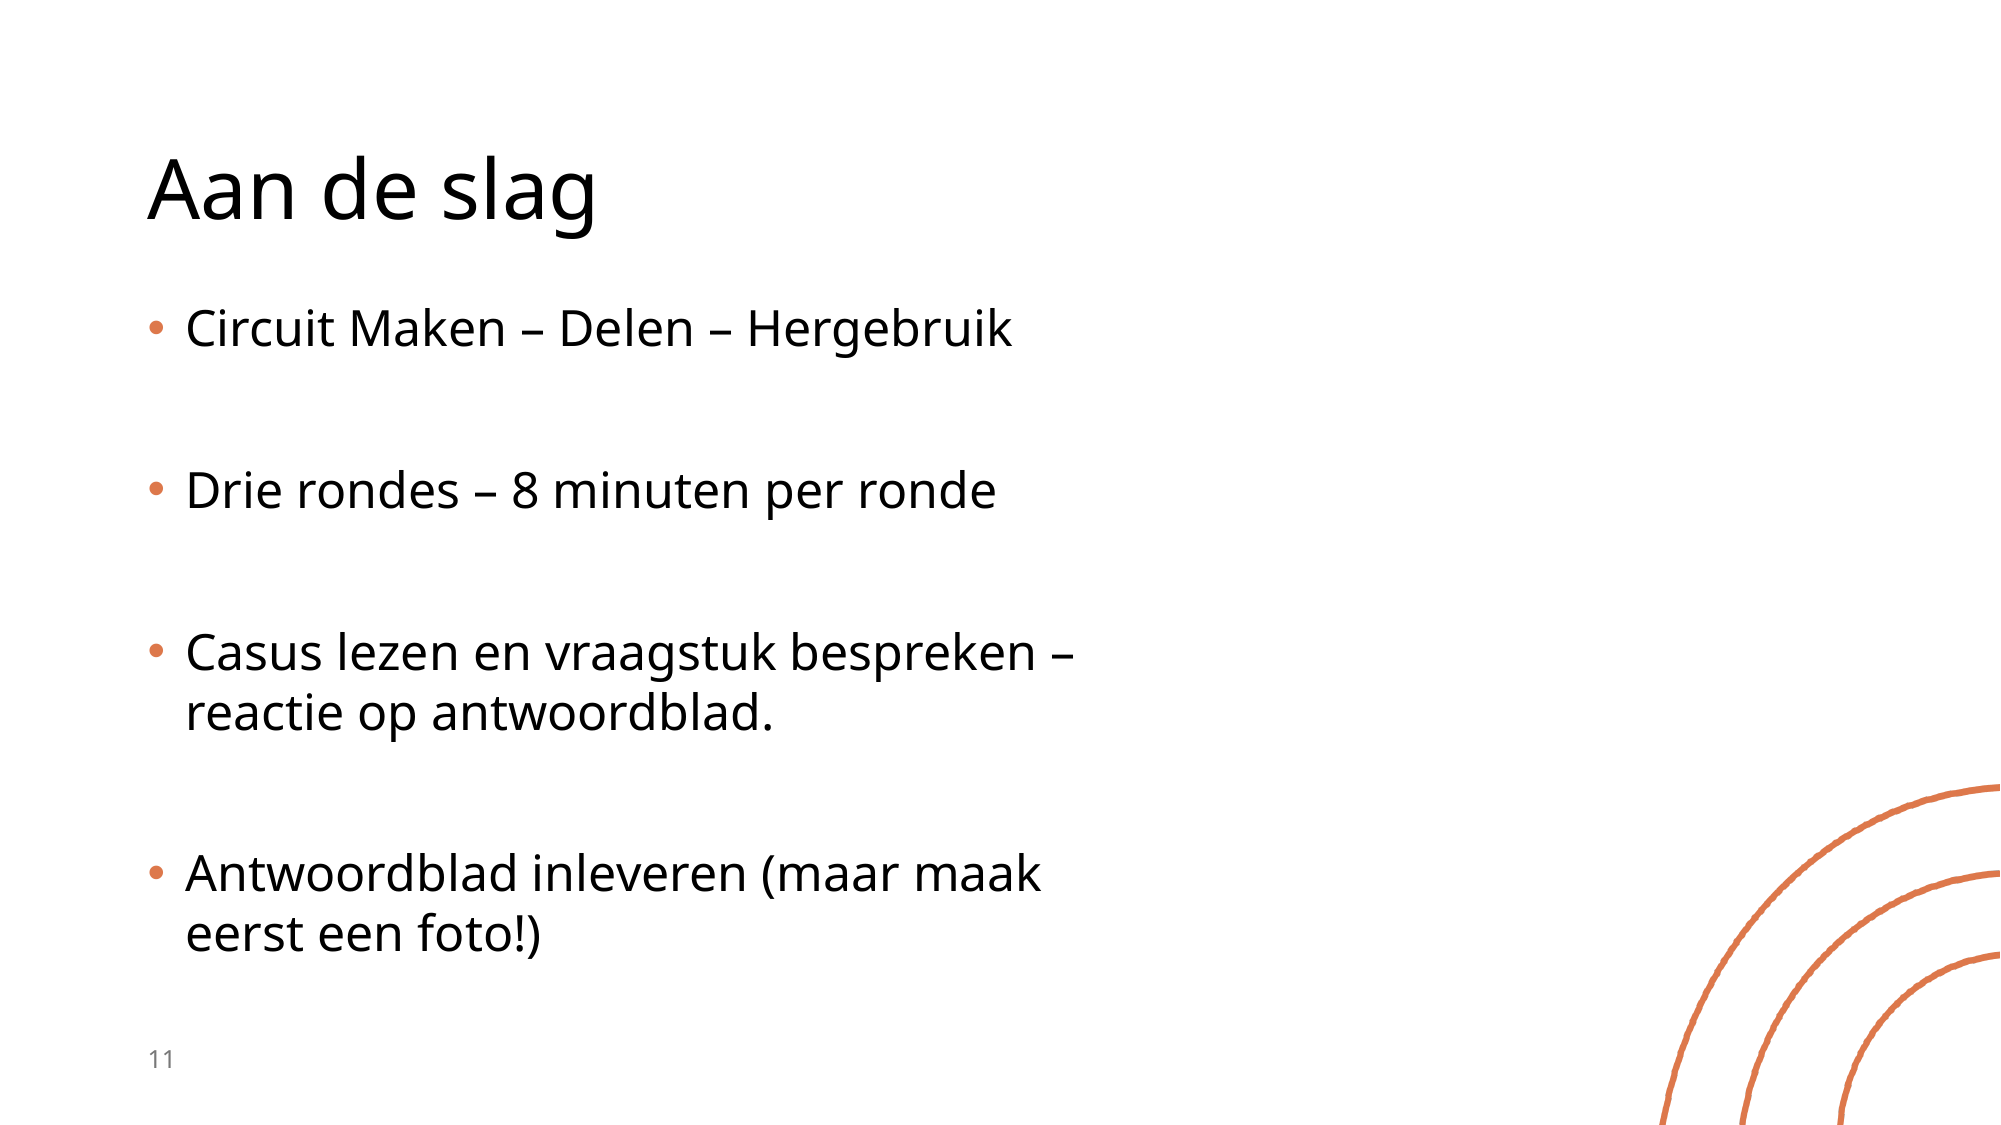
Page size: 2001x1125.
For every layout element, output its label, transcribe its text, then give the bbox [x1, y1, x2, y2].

title Aan de slag [147, 147, 1713, 239]
picture [1659, 784, 2000, 1125]
list Circuit Maken – Delen – Hergebruik Drie rondes – 8 minuten per ronde Casus lezen en vraagstuk bespreken – reactie op antwoordblad. Antwoordblad inleveren (maar maak eerst een foto!) [147, 296, 1079, 1001]
slide_number 11 [147, 1045, 207, 1076]
